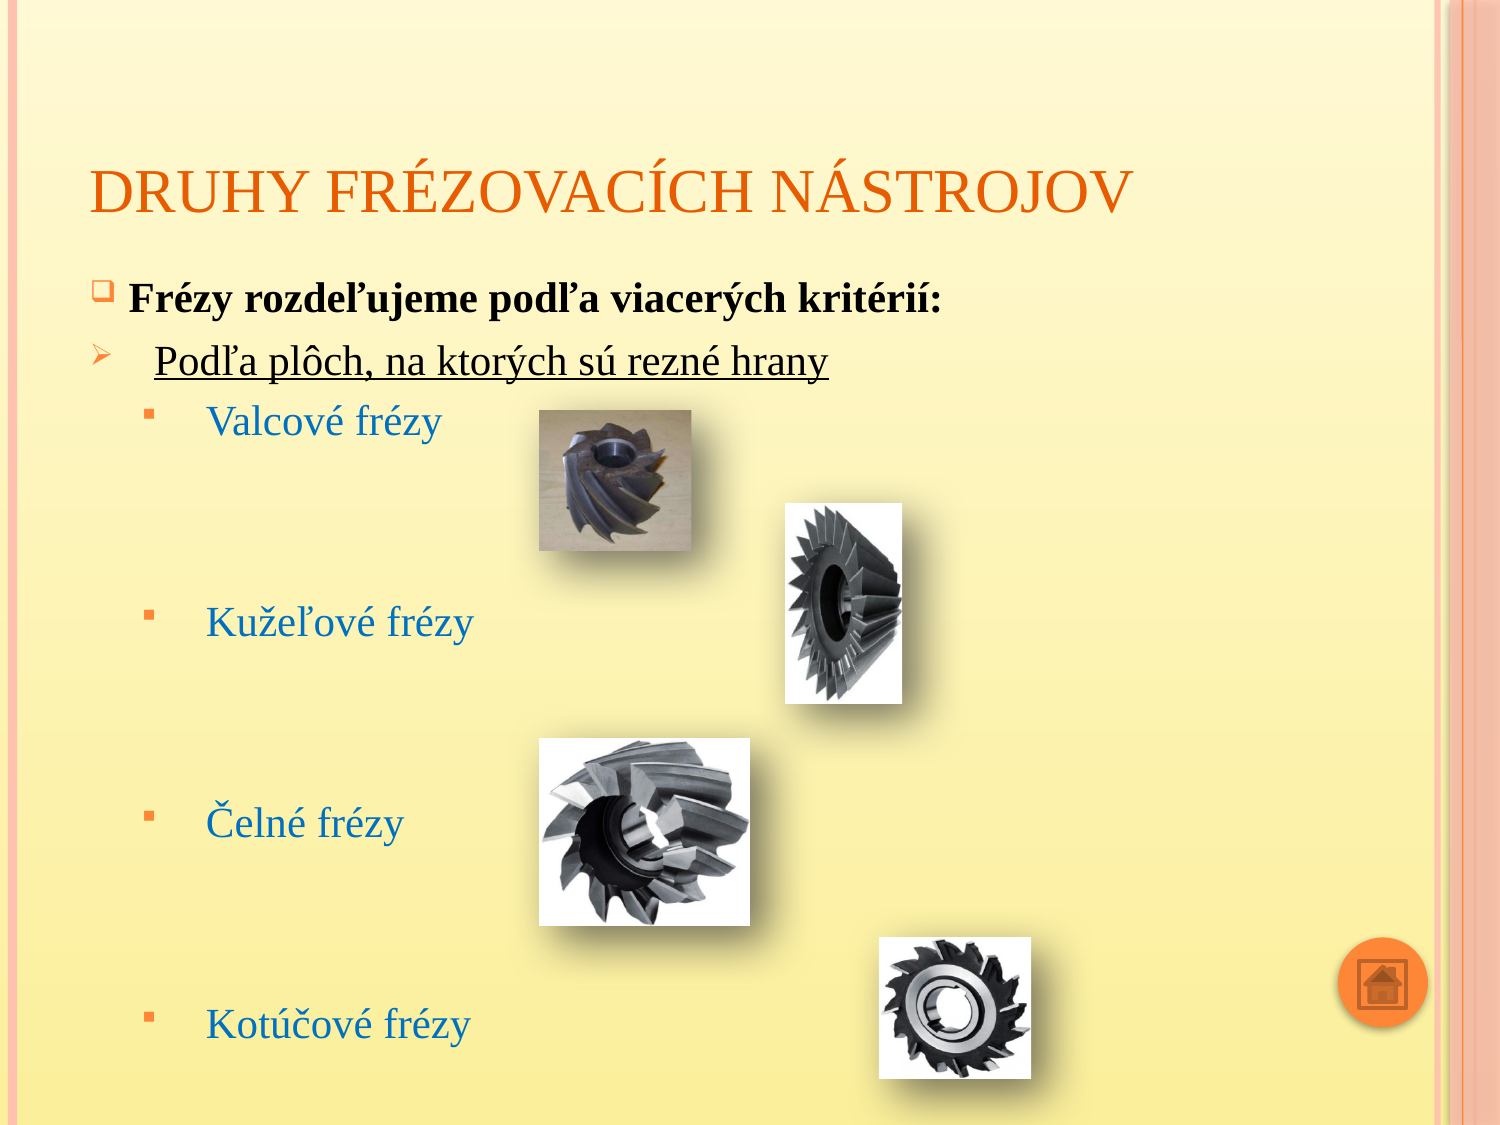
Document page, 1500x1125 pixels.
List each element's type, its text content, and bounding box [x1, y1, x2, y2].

picture [784, 503, 903, 704]
list Frézy rozdeľujeme podľa viacerých kritérií: Podľa plôch, na ktorých sú rezné hrany Valcové frézy Kužeľové frézy Čelné frézy Kotúčové frézy [75, 262, 1300, 1062]
picture [538, 409, 692, 552]
picture [878, 936, 1032, 1079]
picture [538, 737, 751, 927]
title Druhy frézovacích nástrojov [75, 45, 1300, 233]
text_box [1357, 959, 1408, 1010]
